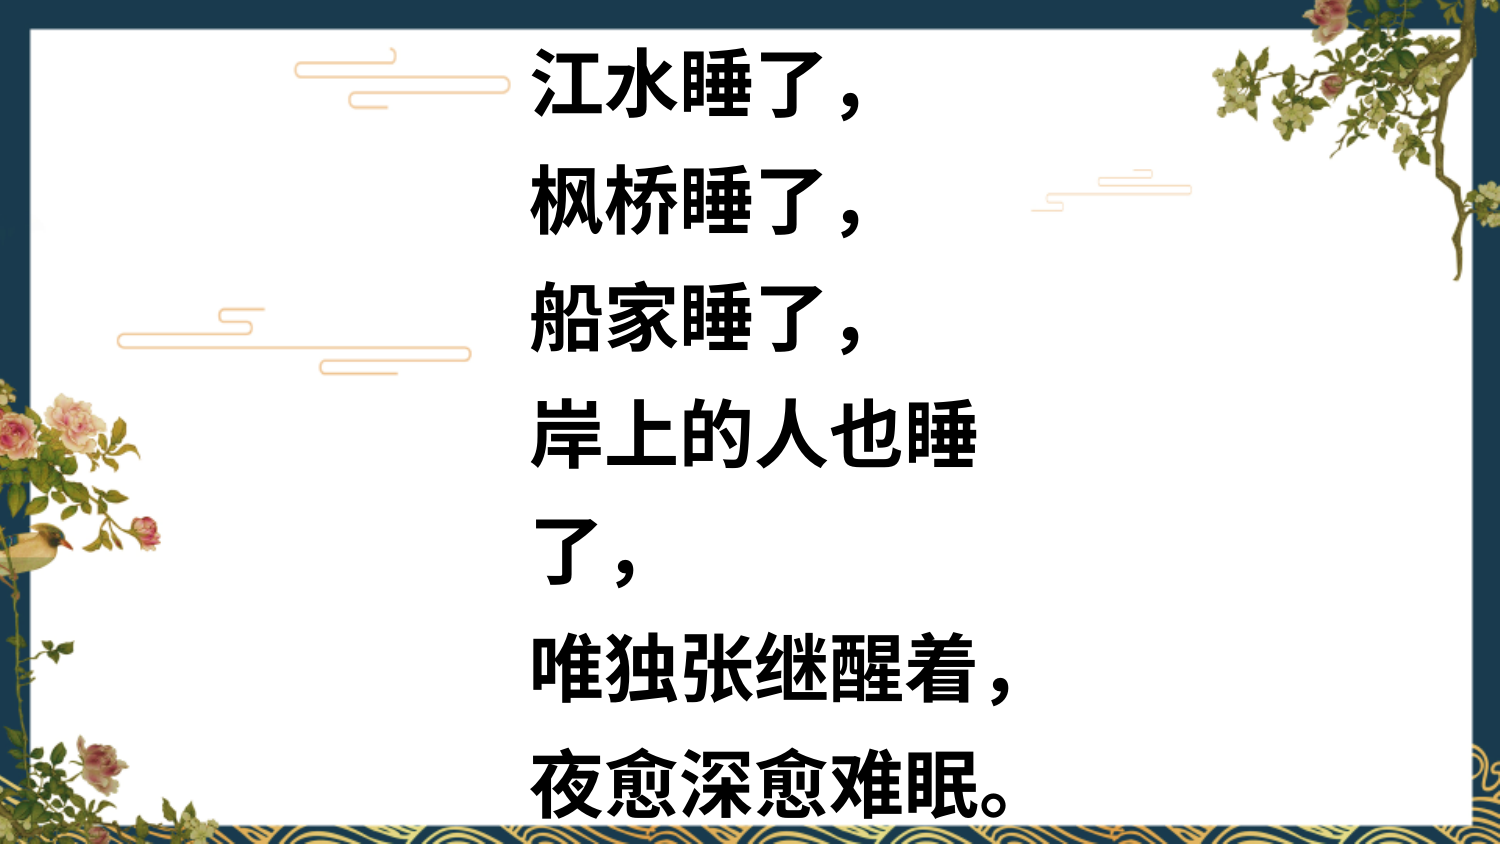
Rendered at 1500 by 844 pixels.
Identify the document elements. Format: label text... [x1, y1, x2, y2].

picture [0, 0, 1500, 844]
text_box 江水睡了， 枫桥睡了， 船家睡了， 岸上的人也睡了， 唯独张继醒着， 夜愈深愈难眠。 [515, 1, 1124, 836]
